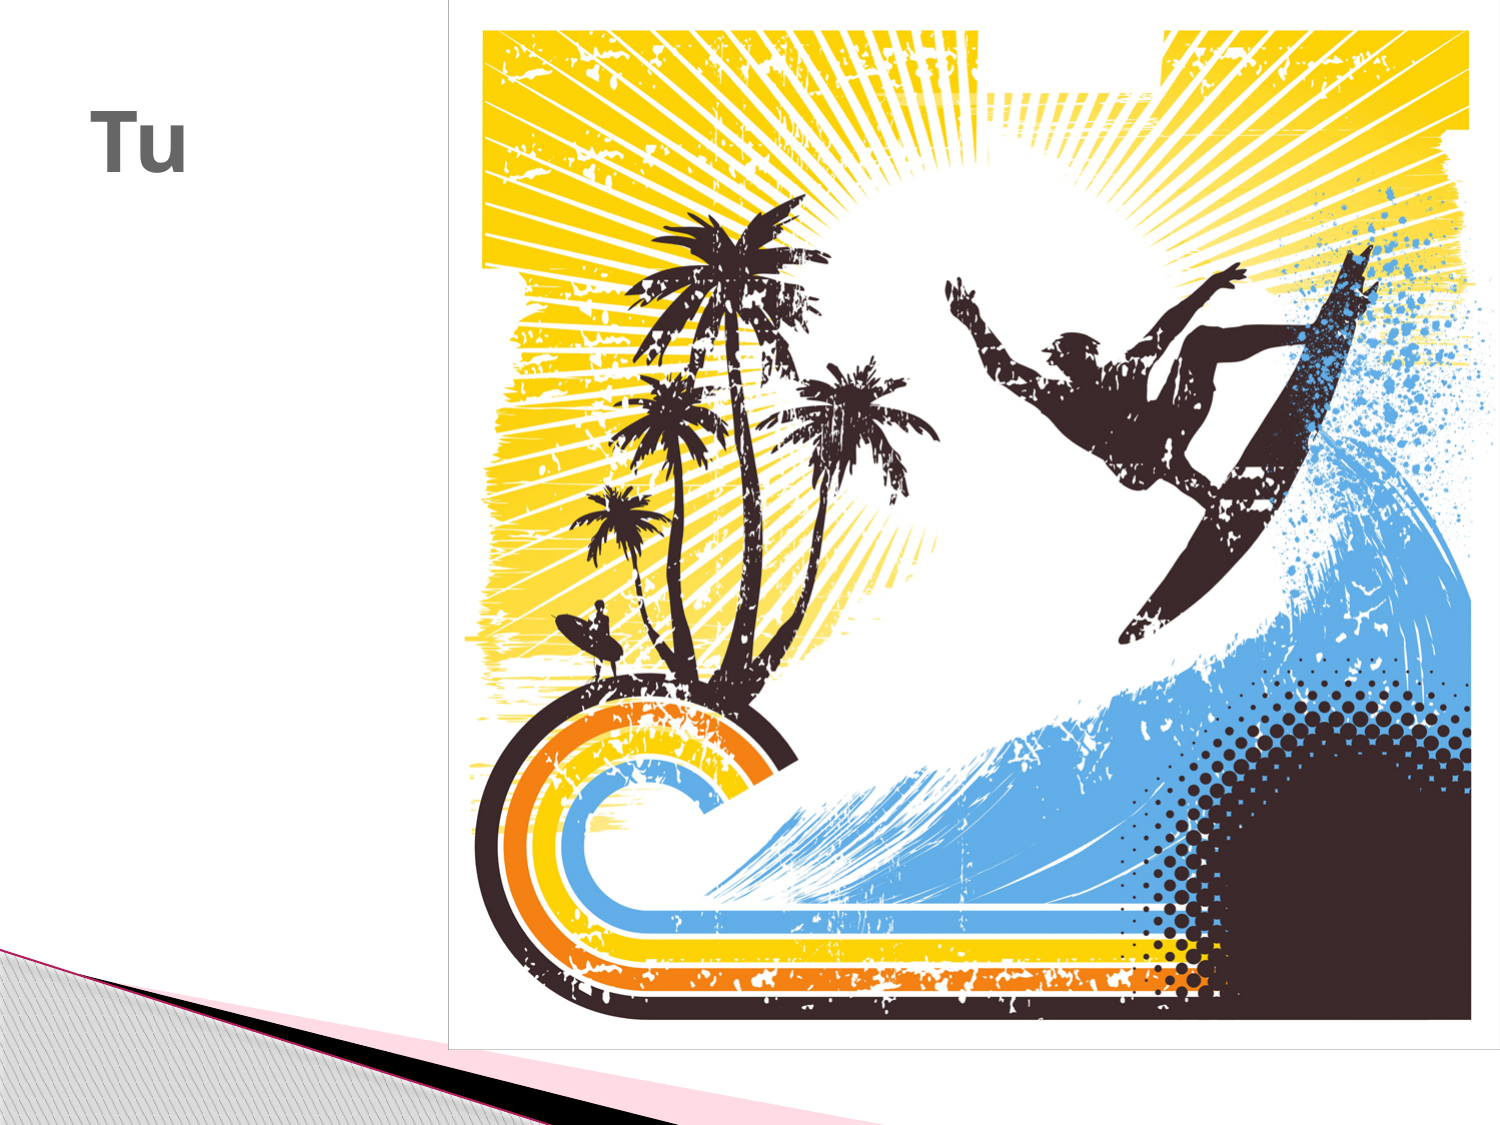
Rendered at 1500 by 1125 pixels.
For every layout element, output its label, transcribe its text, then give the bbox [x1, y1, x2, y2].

title Tu [75, 45, 442, 233]
picture [448, 0, 1500, 1051]
